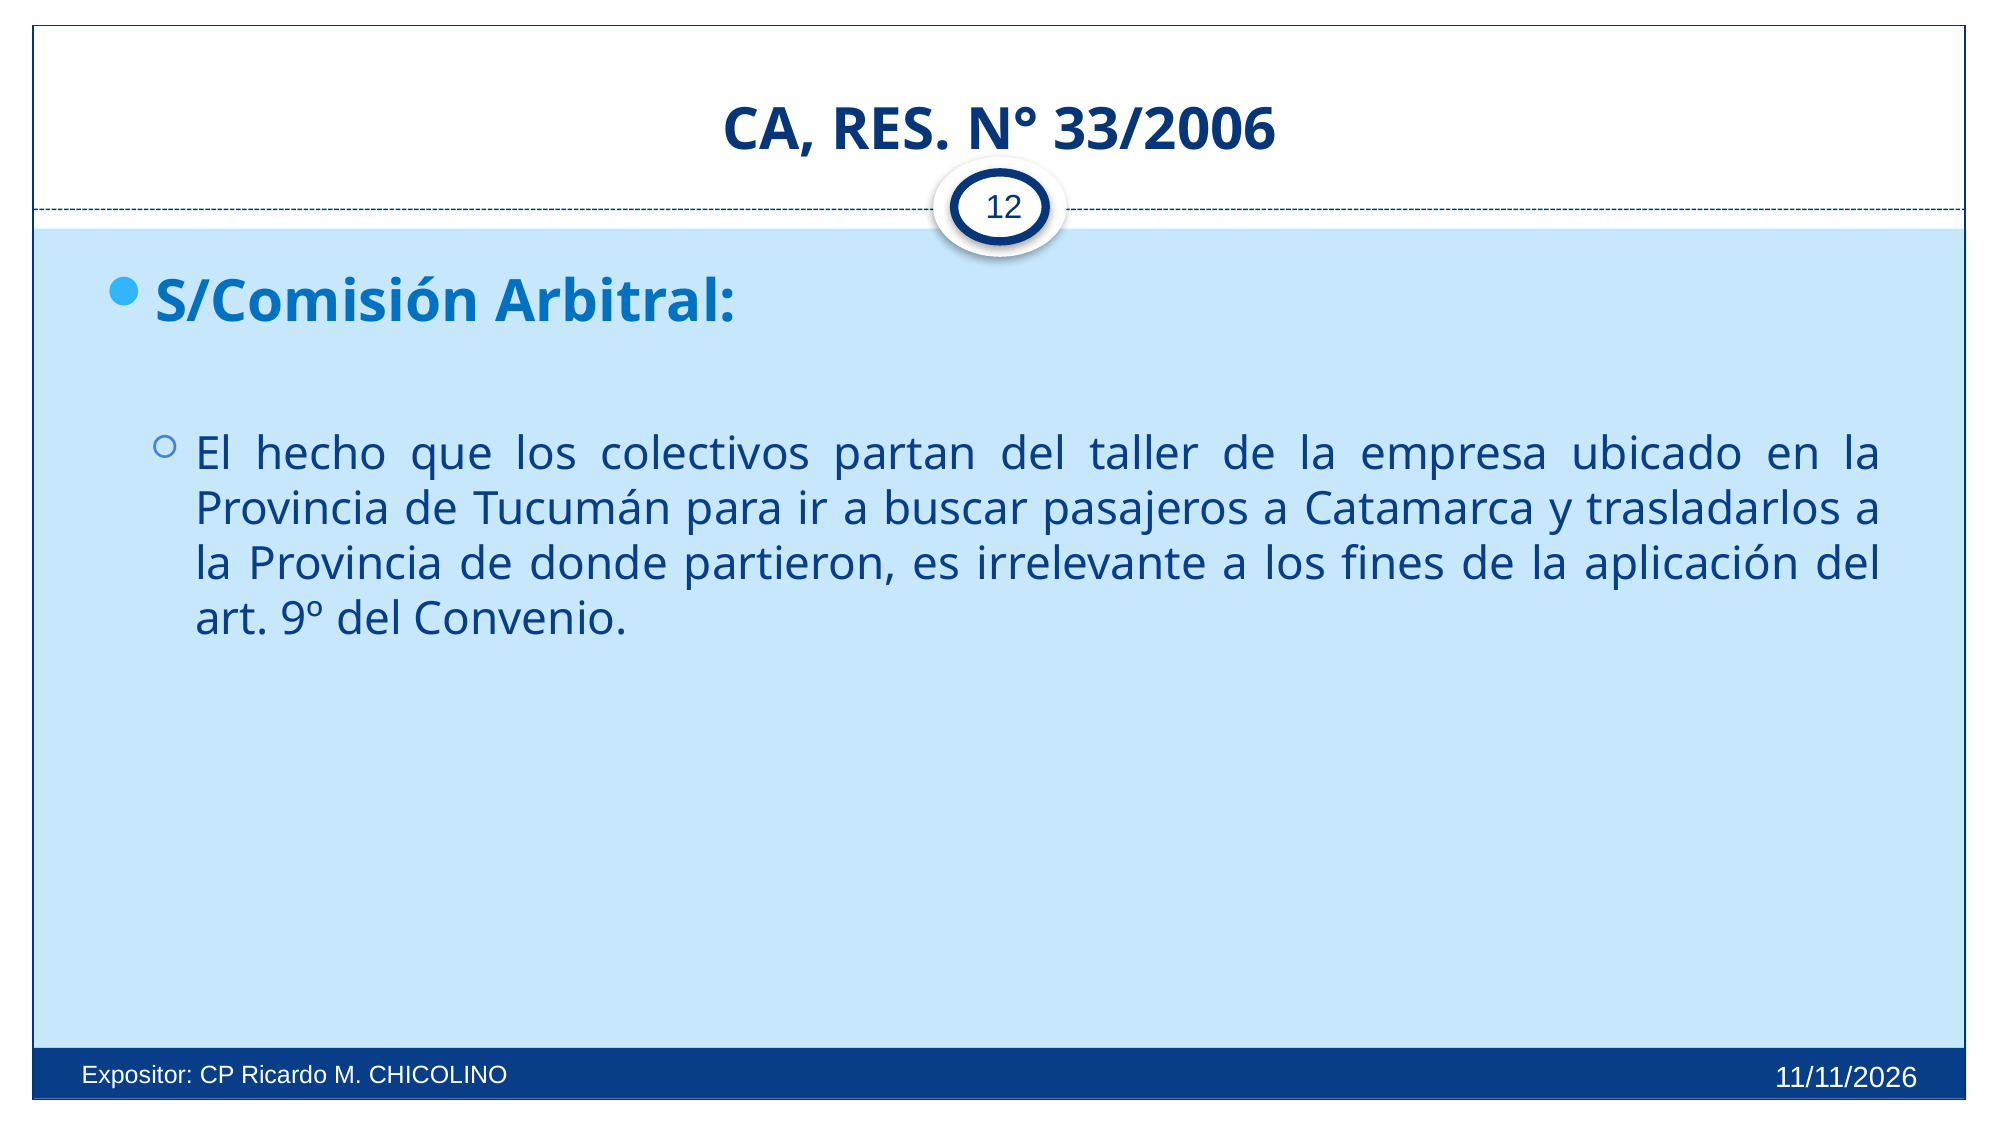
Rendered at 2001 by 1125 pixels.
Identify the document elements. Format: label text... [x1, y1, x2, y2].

footer Expositor: CP Ricardo M. CHICOLINO [66, 1051, 850, 1112]
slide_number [1266, 1050, 1933, 1111]
slide_number 12 [954, 168, 1055, 241]
title CA, RES. N° 33/2006 [324, 30, 1675, 169]
list S/Comisión Arbitral: El hecho que los colectivos partan del taller de la empresa ubicado en la Provincia de Tucumán para ir a buscar pasajeros a Catamarca y trasladarlos a la Provincia de donde partieron, es irrelevante a los fines de la aplicación del art. 9º del Convenio. [90, 255, 1898, 1006]
